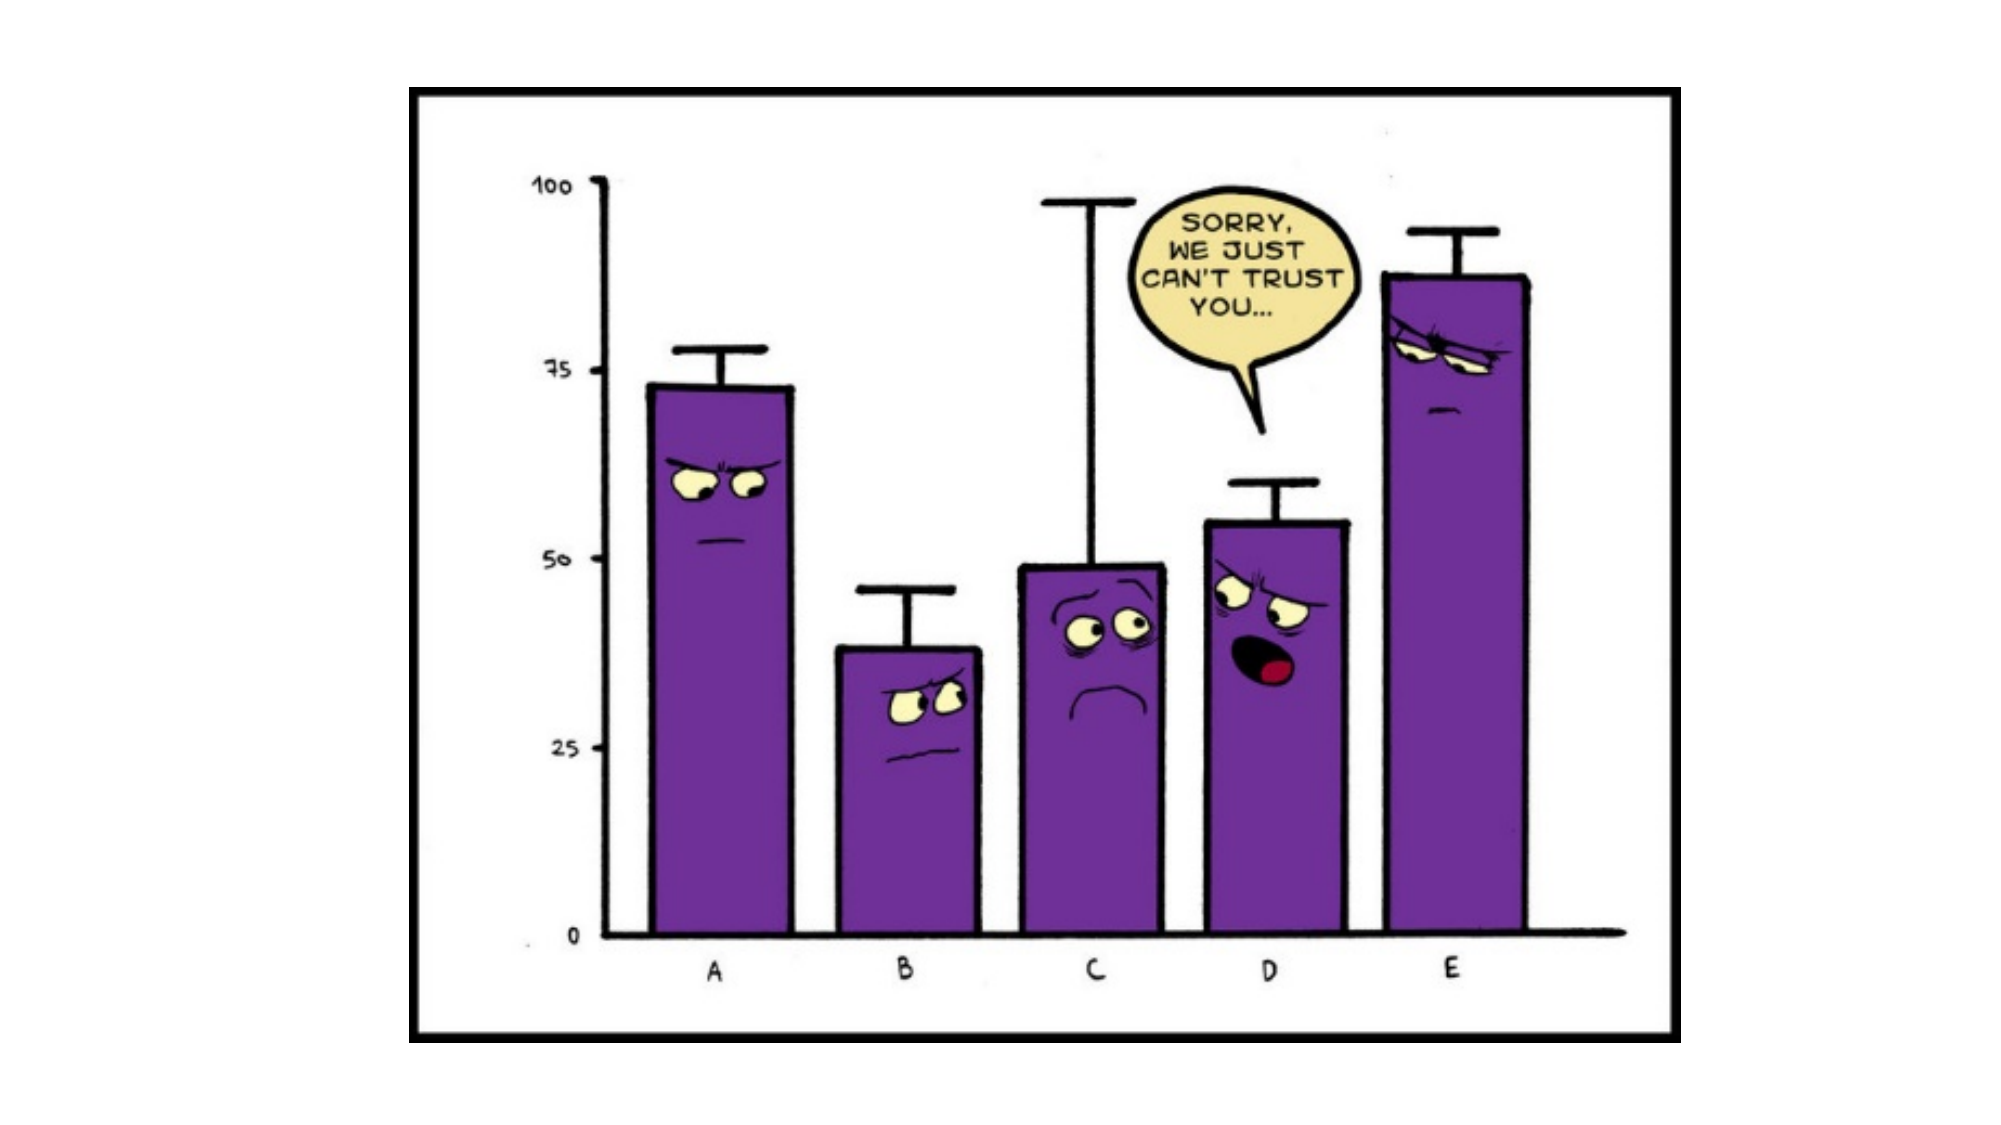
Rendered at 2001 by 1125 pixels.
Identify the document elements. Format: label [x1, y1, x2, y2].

list [409, 87, 1681, 1043]
